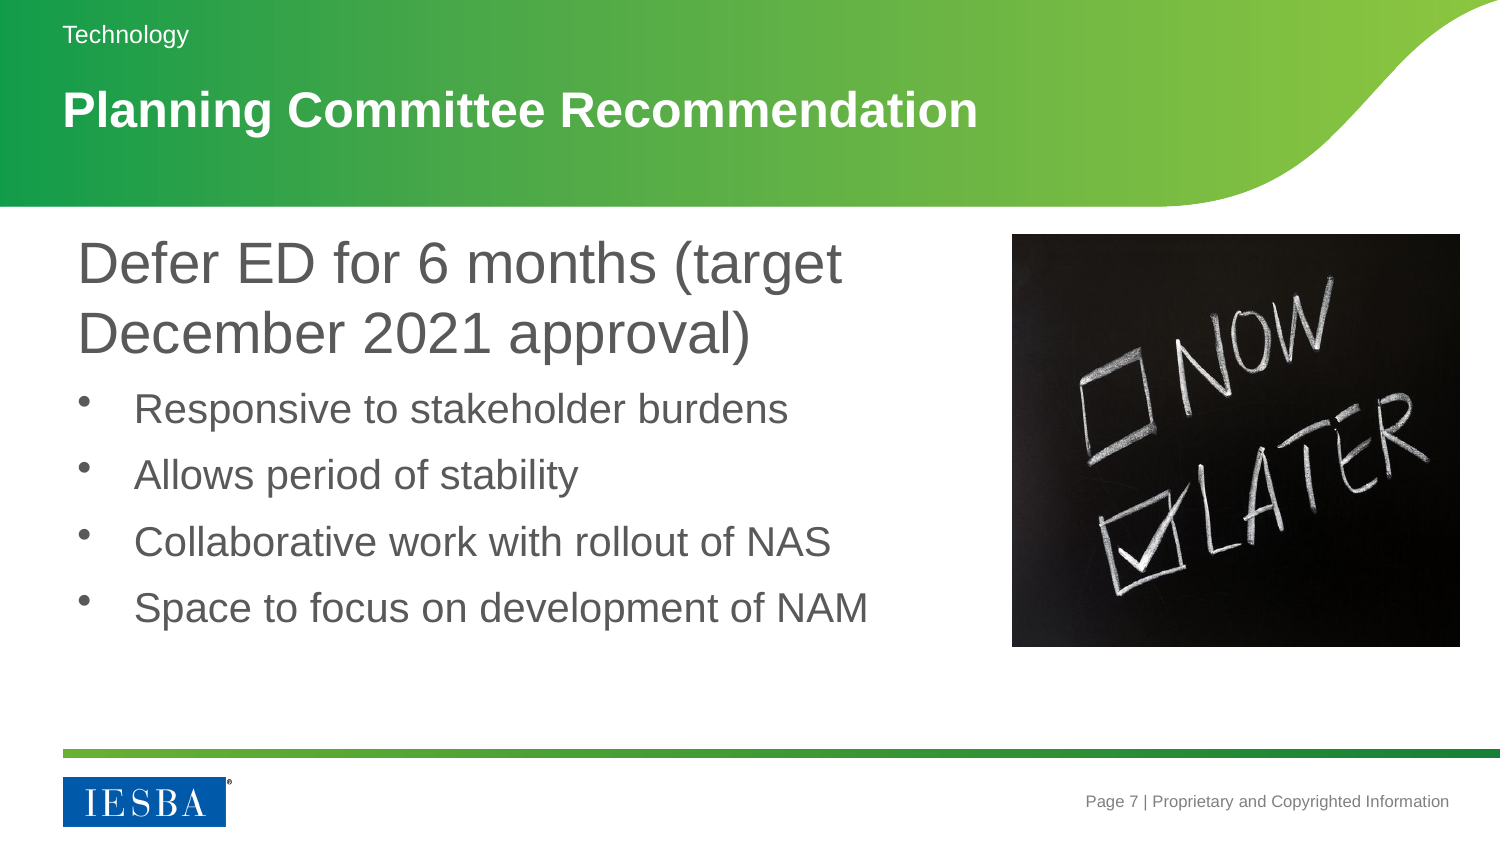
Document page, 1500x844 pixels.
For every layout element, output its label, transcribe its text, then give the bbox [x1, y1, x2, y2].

picture [1012, 234, 1460, 648]
title Planning Committee Recommendation [62, 75, 1300, 141]
picture [63, 777, 232, 827]
list Defer ED for 6 months (target December 2021 approval) Responsive to stakeholder burdens Allows period of stability Collaborative work with rollout of NAS Space to focus on development of NAM [62, 218, 1038, 722]
subtitle Technology [62, 22, 500, 51]
picture [0, 0, 1500, 207]
